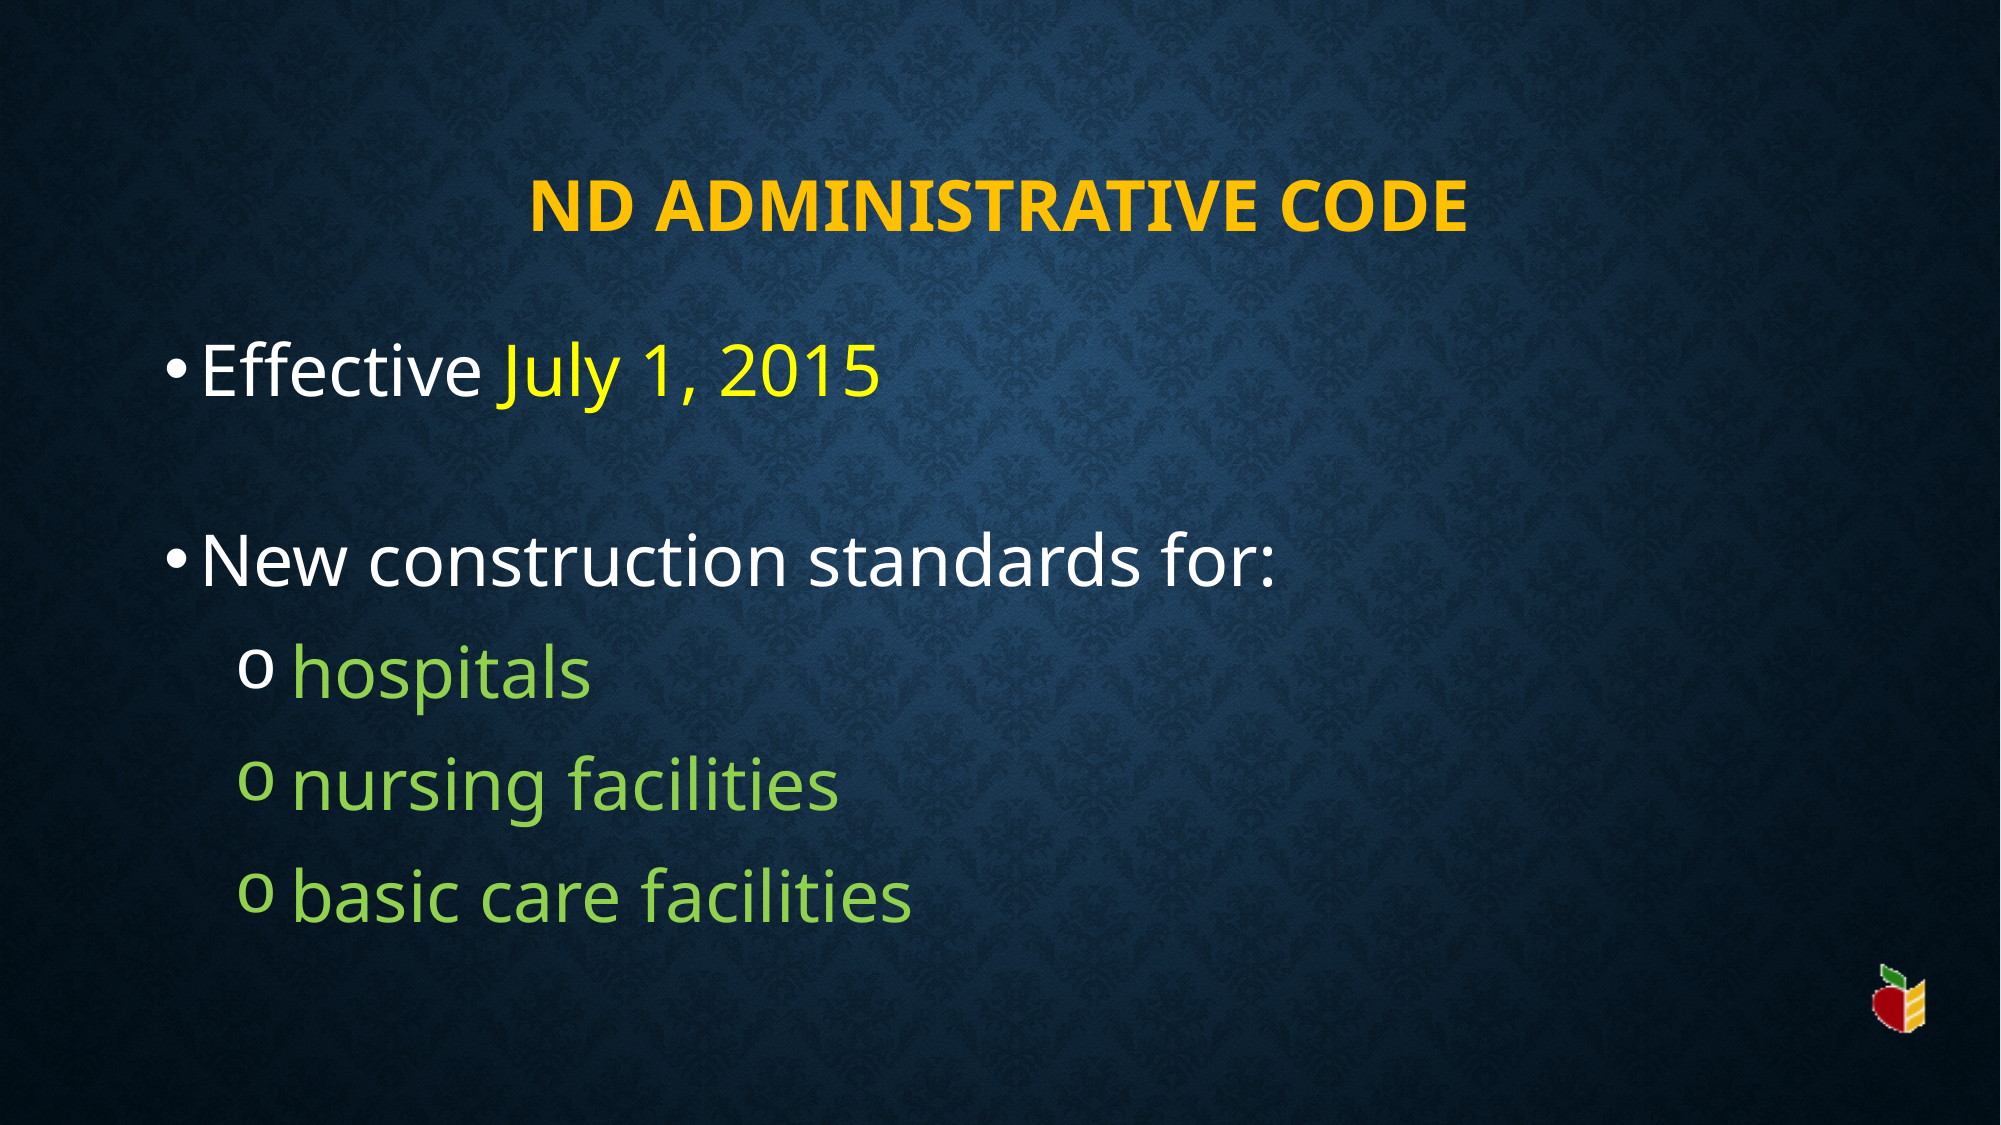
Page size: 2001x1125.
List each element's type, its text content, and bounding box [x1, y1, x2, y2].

list Effective July 1, 2015 New construction standards for: hospitals nursing facilities basic care facilities [149, 299, 1849, 950]
picture [1870, 961, 1929, 1037]
title ND Administrative Code [149, 99, 1849, 299]
